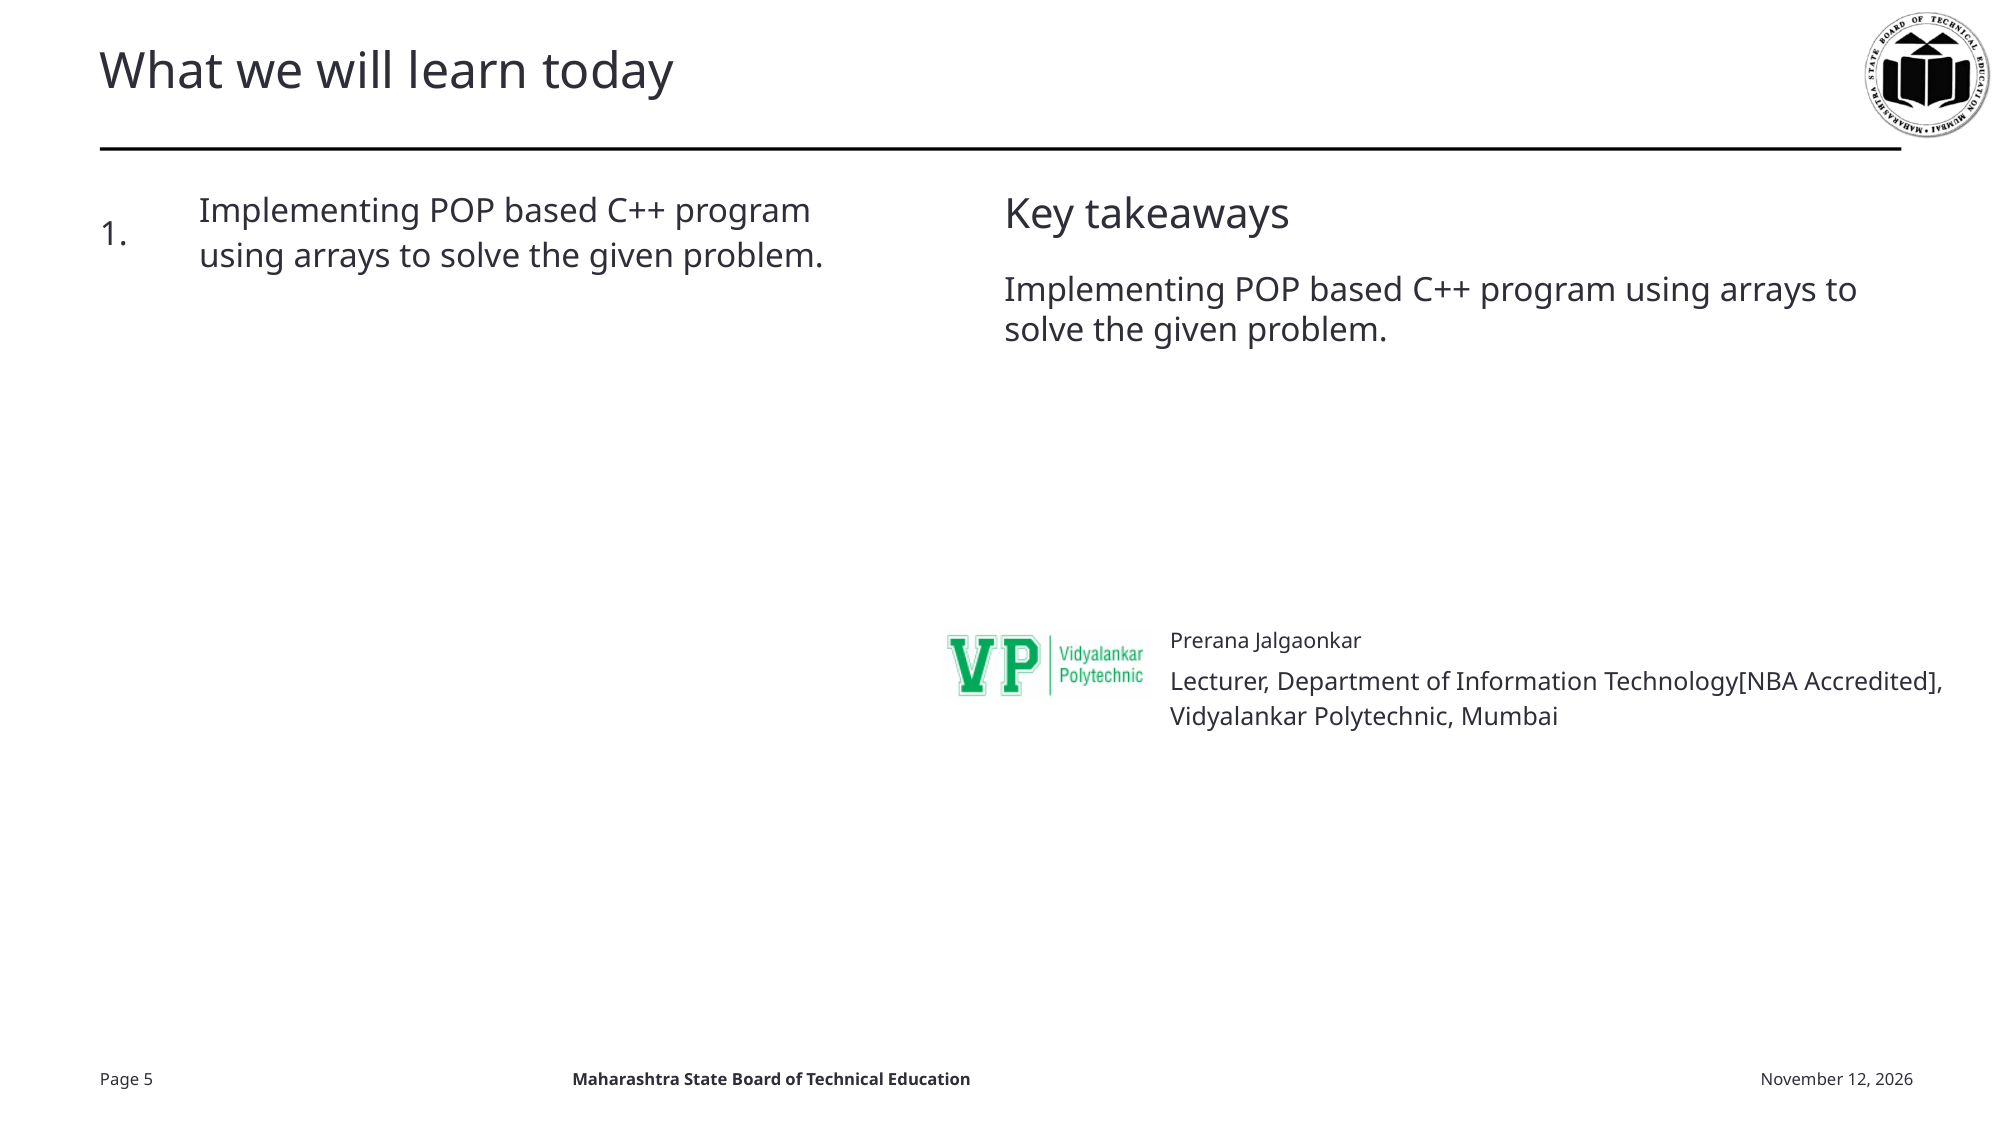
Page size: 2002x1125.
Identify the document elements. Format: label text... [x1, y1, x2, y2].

picture [1852, 0, 2001, 149]
list Key takeaways [1004, 186, 1901, 248]
title What we will learn today [99, 48, 1901, 145]
list Implementing POP based C++ program using arrays to solve the given problem. [1004, 268, 1901, 533]
list Lecturer, Department of Information Technology[NBA Accredited], Vidyalankar Polytechnic, Mumbai [1170, 665, 1950, 727]
picture [940, 630, 1152, 701]
table_header 1. [100, 187, 199, 277]
table_header Implementing POP based C++ program using arrays to solve the given problem. [199, 187, 891, 277]
list Prerana Jalgaonkar [1170, 625, 1677, 655]
